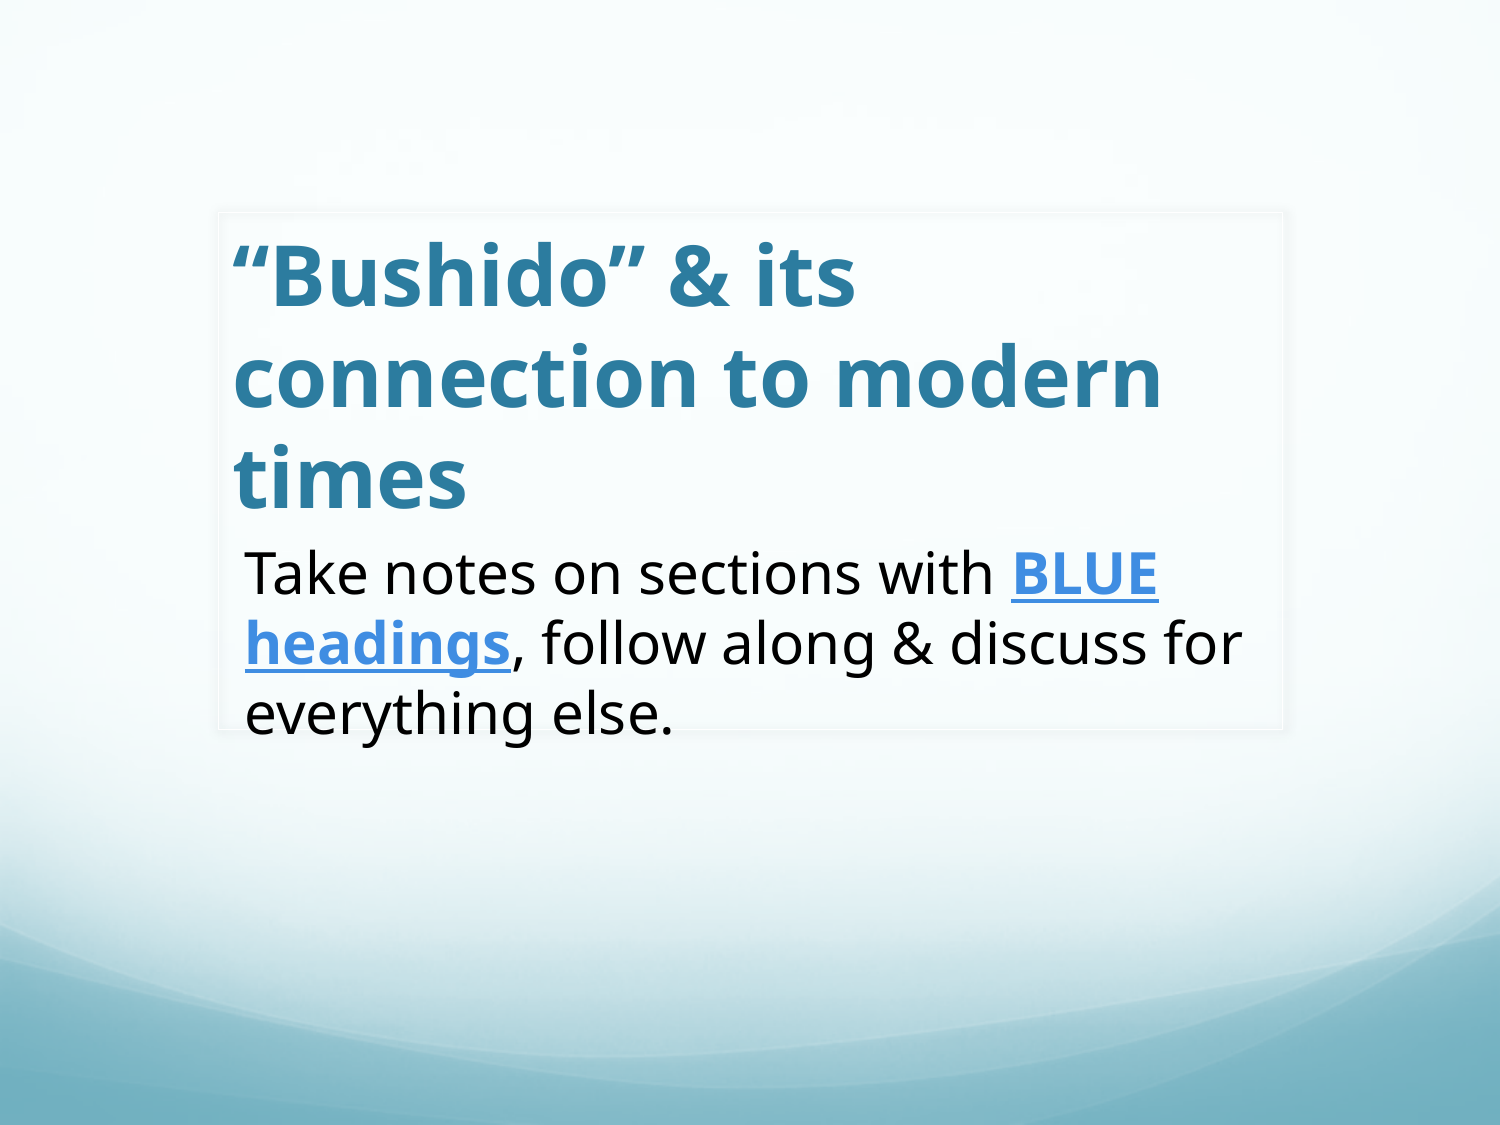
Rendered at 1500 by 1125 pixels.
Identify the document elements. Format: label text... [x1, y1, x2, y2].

title “Bushido” & its connection to modern times [217, 212, 1283, 533]
subtitle Take notes on sections with BLUE headings, follow along & discuss for everything else. [229, 528, 1288, 825]
